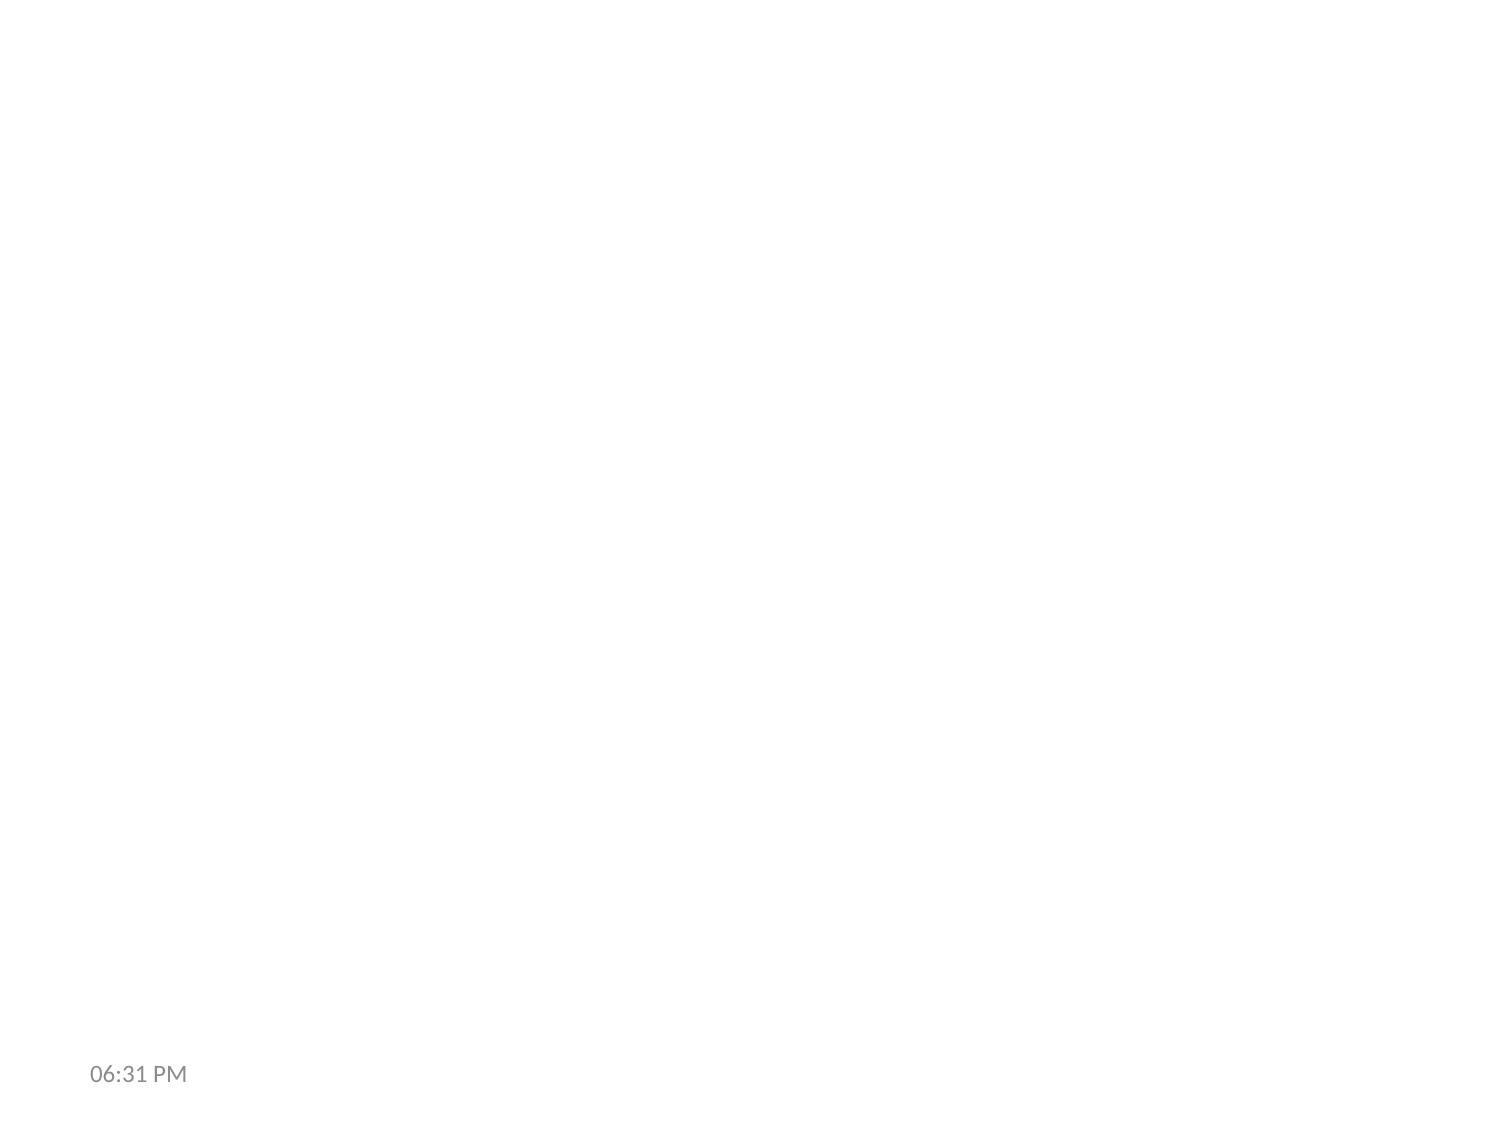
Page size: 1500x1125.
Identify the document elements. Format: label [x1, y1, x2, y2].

slide_number [75, 1042, 425, 1103]
